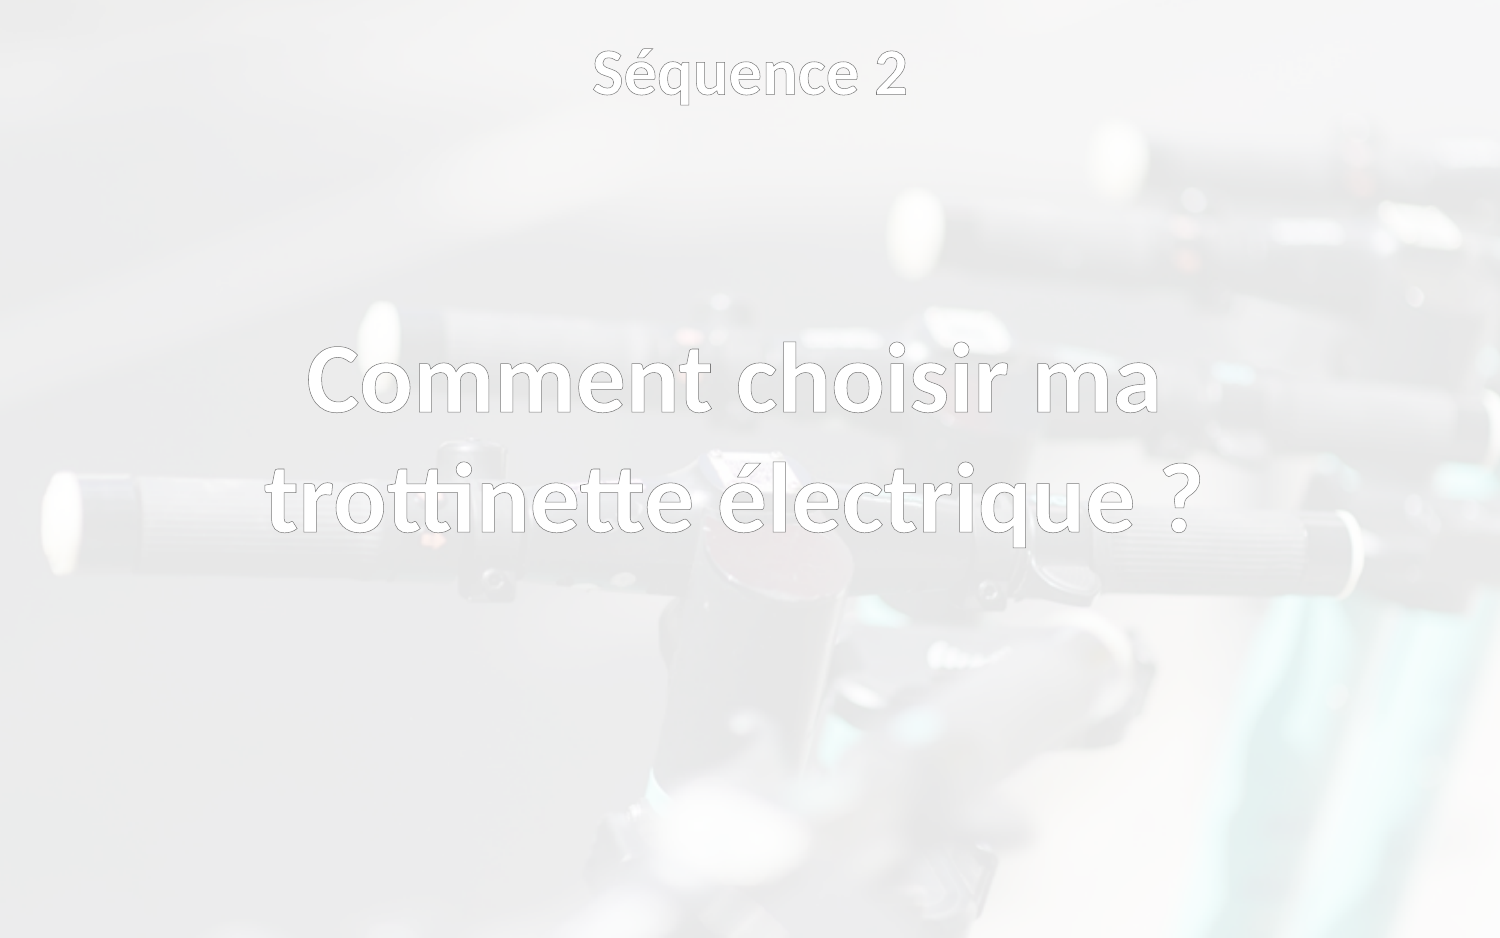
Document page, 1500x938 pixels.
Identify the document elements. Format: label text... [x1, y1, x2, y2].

text_box Séquence 2 [576, 20, 924, 116]
text_box Comment choisir ma trottinette électrique ? [248, 304, 1221, 560]
picture [0, 0, 1500, 938]
